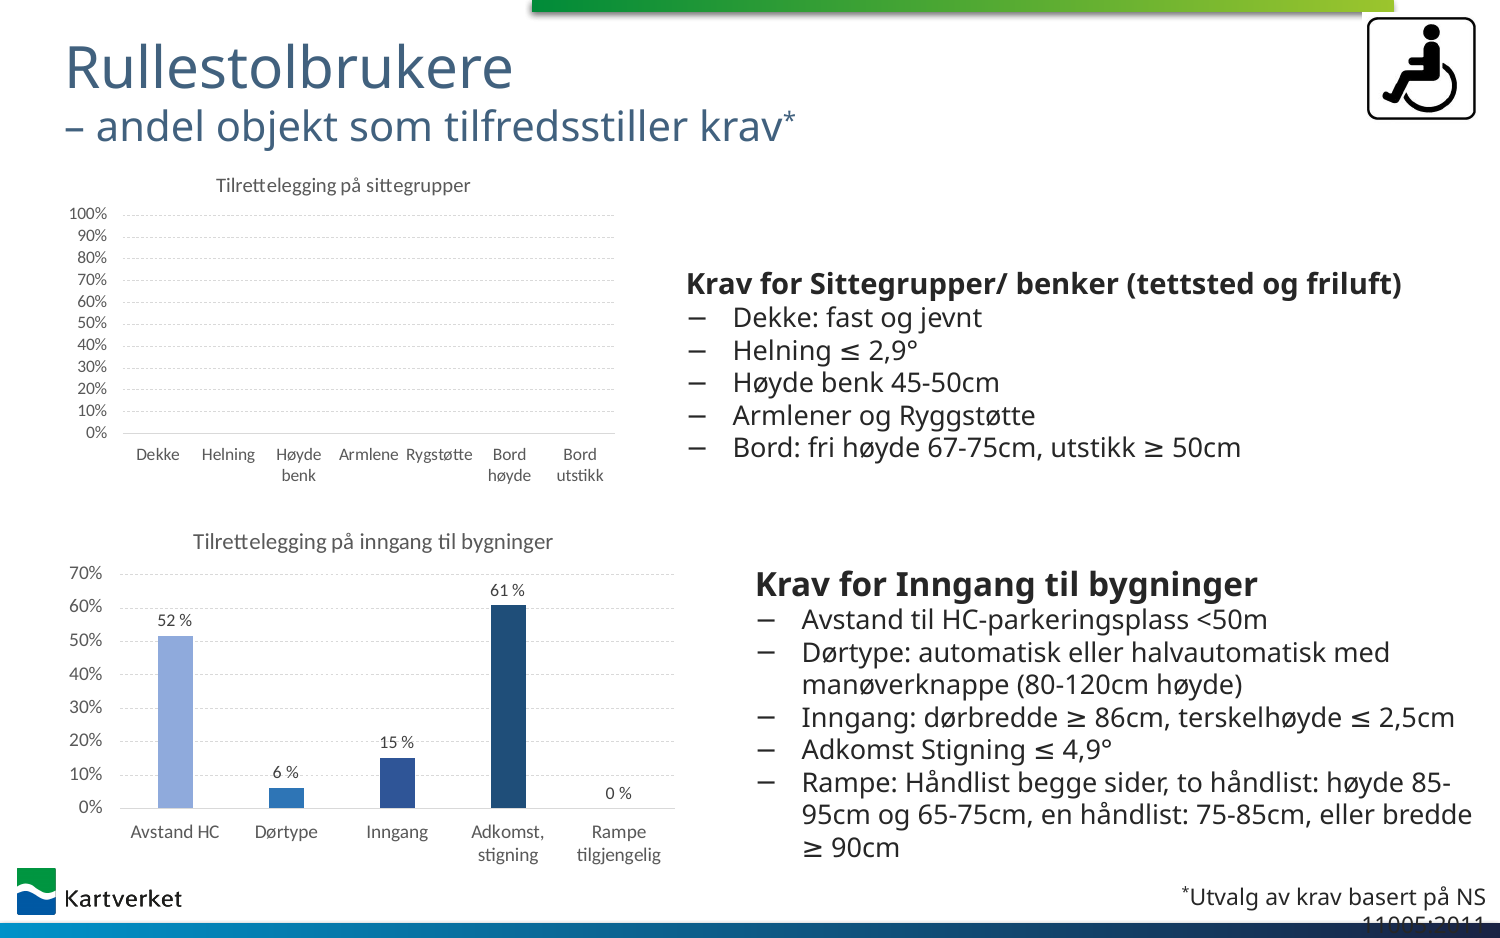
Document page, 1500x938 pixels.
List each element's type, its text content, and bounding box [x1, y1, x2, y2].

text_box Rullestolbrukere – andel objekt som tilfredsstiller krav* [49, 25, 1431, 158]
text_box *Utvalg av krav basert på NS 11005:2011 [1068, 873, 1500, 938]
picture [1362, 12, 1481, 126]
picture [62, 166, 625, 492]
text_box Krav for Sittegrupper/ benker (tettsted og friluft) Dekke: fast og jevnt Helning ≤ 2,9° Høyde benk 45-50cm Armlener og Ryggstøtte Bord: fri høyde 67-75cm, utstikk ≥ 50cm [670, 258, 1418, 471]
text_box Krav for Inngang til bygninger Avstand til HC-parkeringsplass <50m Dørtype: automatisk eller halvautomatisk med manøverknappe (80-120cm høyde) Inngang: dørbredde ≥ 86cm, terskelhøyde ≤ 2,5cm Adkomst Stigning ≤ 4,9° Rampe: Håndlist begge sider, to håndlist: høyde 85-95cm og 65-75cm, en håndlist: 75-85cm, eller bredde ≥ 90cm [740, 555, 1491, 870]
picture [62, 520, 685, 874]
